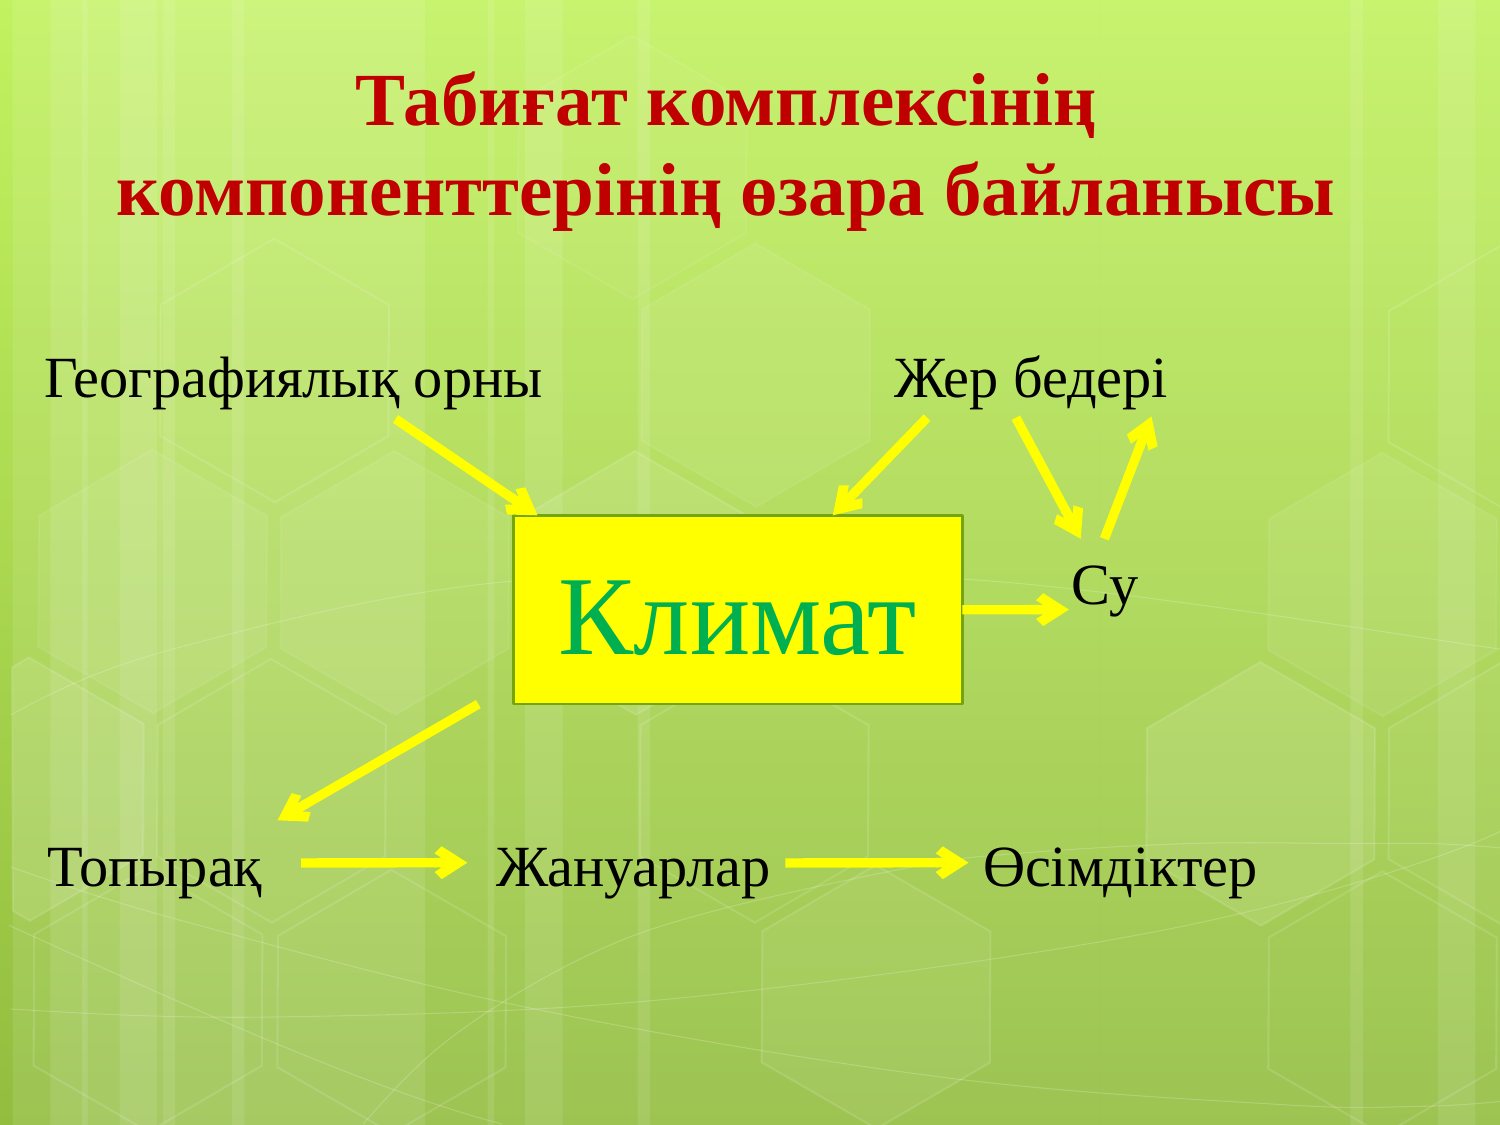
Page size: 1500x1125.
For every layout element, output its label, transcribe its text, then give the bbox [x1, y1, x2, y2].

text_box Топырақ [33, 820, 400, 906]
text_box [1104, 417, 1152, 540]
text_box Су [1056, 538, 1424, 624]
text_box Географиялық орны [29, 331, 573, 417]
text_box Жер бедері [879, 331, 1424, 417]
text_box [395, 418, 538, 516]
text_box Жануарлар [467, 820, 834, 906]
text_box Климат [512, 514, 964, 705]
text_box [832, 417, 928, 516]
text_box Табиғат комплексінің компоненттерінің өзара байланысы [100, 42, 1353, 238]
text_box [1015, 417, 1081, 540]
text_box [277, 703, 479, 821]
text_box Өсімдіктер [968, 820, 1335, 906]
